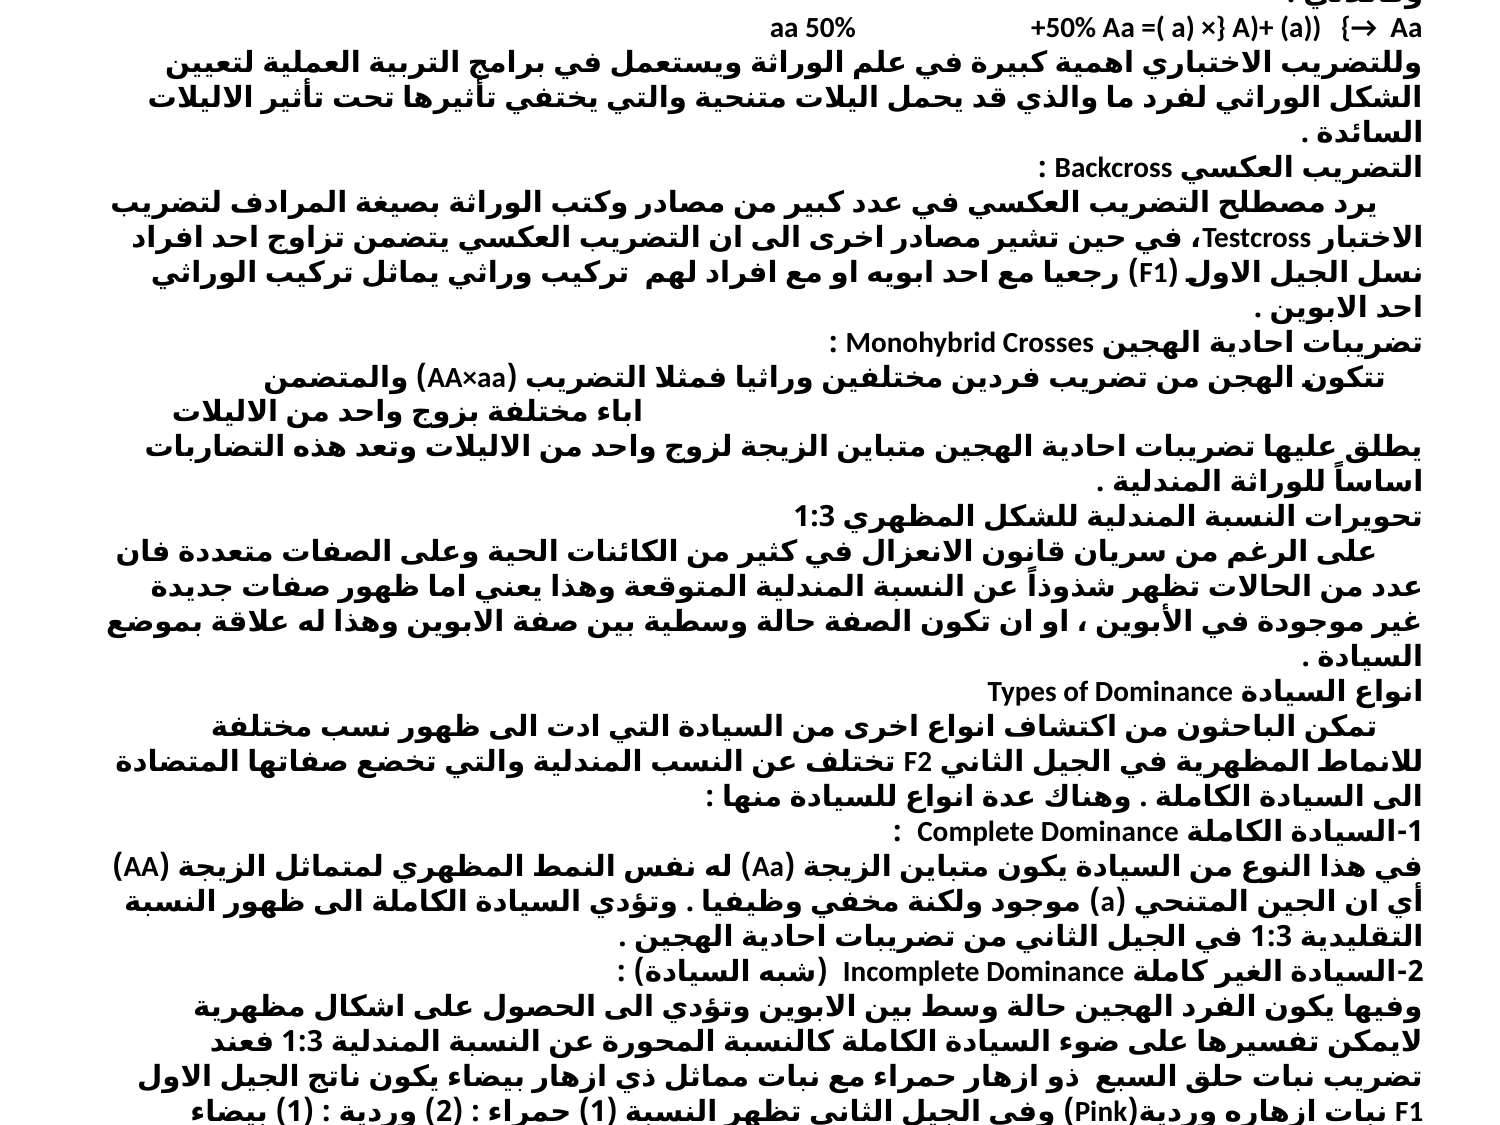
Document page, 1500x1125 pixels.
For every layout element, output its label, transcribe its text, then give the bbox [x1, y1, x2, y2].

title 2- اما اذا كان التركيب الوراثي الهجين المجهول متباين الزيجة (Aa) فانه يعطي نوعين من الكميتات وهي (A) و (a) وعند تضريبه مع الاب المتنحي (aa) والذي يعطي نوع واحد من الكميتات (a) فسوف تكون نصف الذرية الناتجة حاملة للصفة السائدة والنصف الاخر حاملة الصفة المتنحية وكاللاتي : aa 50% +50% Aa =( a) ×} A)+ (a)) {→ Aa وللتضريب الاختباري اهمية كبيرة في علم الوراثة ويستعمل في برامج التربية العملية لتعيين الشكل الوراثي لفرد ما والذي قد يحمل اليلات متنحية والتي يختفي تأثيرها تحت تأثير الاليلات السائدة . التضريب العكسي Backcross : يرد مصطلح التضريب العكسي في عدد كبير من مصادر وكتب الوراثة بصيغة المرادف لتضريب الاختبار Testcross، في حين تشير مصادر اخرى الى ان التضريب العكسي يتضمن تزاوج احد افراد نسل الجيل الاول (F1) رجعيا مع احد ابويه او مع افراد لهم تركيب وراثي يماثل تركيب الوراثي احد الابوين . تضريبات احادية الهجين Monohybrid Crosses : تتكون الهجن من تضريب فردين مختلفين وراثيا فمثلا التضريب (AA×aa) والمتضمن اباء مختلفة بزوج واحد من الاليلات يطلق عليها تضريبات احادية الهجين متباين الزيجة لزوج واحد من الاليلات وتعد هذه التضاربات اساساً للوراثة المندلية . تحويرات النسبة المندلية للشكل المظهري 1:3 على الرغم من سريان قانون الانعزال في كثير من الكائنات الحية وعلى الصفات متعددة فان عدد من الحالات تظهر شذوذاً عن النسبة المندلية المتوقعة وهذا يعني اما ظهور صفات جديدة غير موجودة في الأبوين ، او ان تكون الصفة حالة وسطية بين صفة الابوين وهذا له علاقة بموضع السيادة . انواع السيادة Types of Dominance تمكن الباحثون من اكتشاف انواع اخرى من السيادة التي ادت الى ظهور نسب مختلفة للانماط المظهرية في الجيل الثاني F2 تختلف عن النسب المندلية والتي تخضع صفاتها المتضادة الى السيادة الكاملة . وهناك عدة انواع للسيادة منها : 1- السيادة الكاملة Complete Dominance : في هذا النوع من السيادة يكون متباين الزيجة (Aa) له نفس النمط المظهري لمتماثل الزيجة (AA) أي ان الجين المتنحي (a) موجود ولكنة مخفي وظيفيا . وتؤدي السيادة الكاملة الى ظهور النسبة التقليدية 1:3 في الجيل الثاني من تضريبات احادية الهجين . 2- السيادة الغير كاملة Incomplete Dominance (شبه السيادة) : وفيها يكون الفرد الهجين حالة وسط بين الابوين وتؤدي الى الحصول على اشكال مظهرية لايمكن تفسيرها على ضوء السيادة الكاملة كالنسبة المحورة عن النسبة المندلية 1:3 فعند تضريب نبات حلق السبع ذو ازهار حمراء مع نبات مماثل ذي ازهار بيضاء يكون ناتج الجيل الاول F1 نبات ازهاره وردية(Pink) وفي الجيل الثاني تظهر النسبة (1) حمراء : (2) وردية : (1) بيضاء بسبب السيادة غير الكاملة . [88, 0, 1439, 1071]
